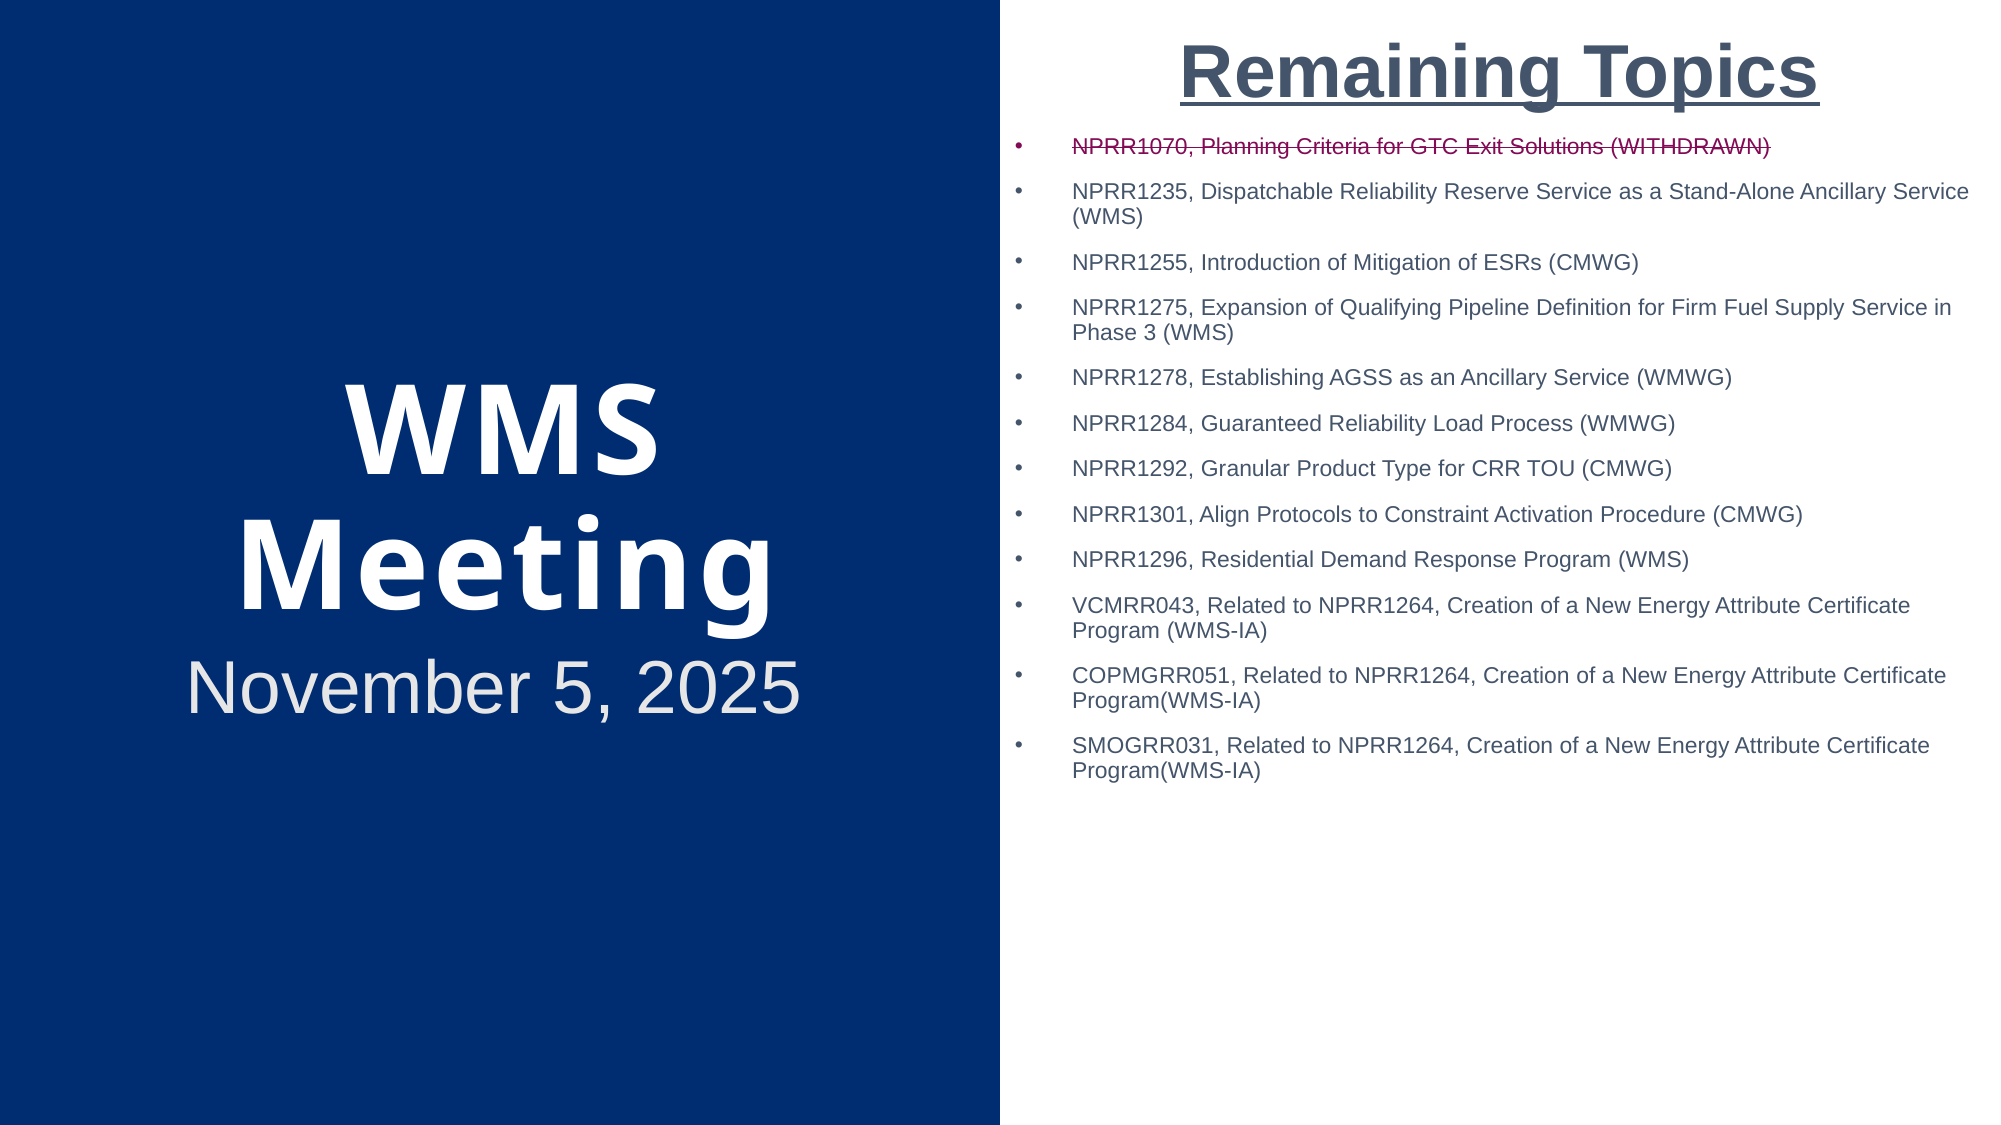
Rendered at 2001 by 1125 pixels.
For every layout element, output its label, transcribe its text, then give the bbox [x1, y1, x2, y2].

title WMS Meeting [49, 356, 962, 645]
text_box Remaining Topics NPRR1070, Planning Criteria for GTC Exit Solutions (WITHDRAWN) NPRR1235, Dispatchable Reliability Reserve Service as a Stand-Alone Ancillary Service (WMS) NPRR1255, Introduction of Mitigation of ESRs (CMWG) NPRR1275, Expansion of Qualifying Pipeline Definition for Firm Fuel Supply Service in Phase 3 (WMS) NPRR1278, Establishing AGSS as an Ancillary Service (WMWG) NPRR1284, Guaranteed Reliability Load Process (WMWG) NPRR1292, Granular Product Type for CRR TOU (CMWG) NPRR1301, Align Protocols to Constraint Activation Procedure (CMWG) NPRR1296, Residential Demand Response Program (WMS) VCMRR043, Related to NPRR1264, Creation of a New Energy Attribute Certificate Program (WMS-IA) COPMGRR051, Related to NPRR1264, Creation of a New Energy Attribute Certificate Program(WMS-IA) SMOGRR031, Related to NPRR1264, Creation of a New Energy Attribute Certificate Program(WMS-IA) [999, 25, 2000, 1125]
subtitle November 5, 2025 [38, 641, 951, 739]
